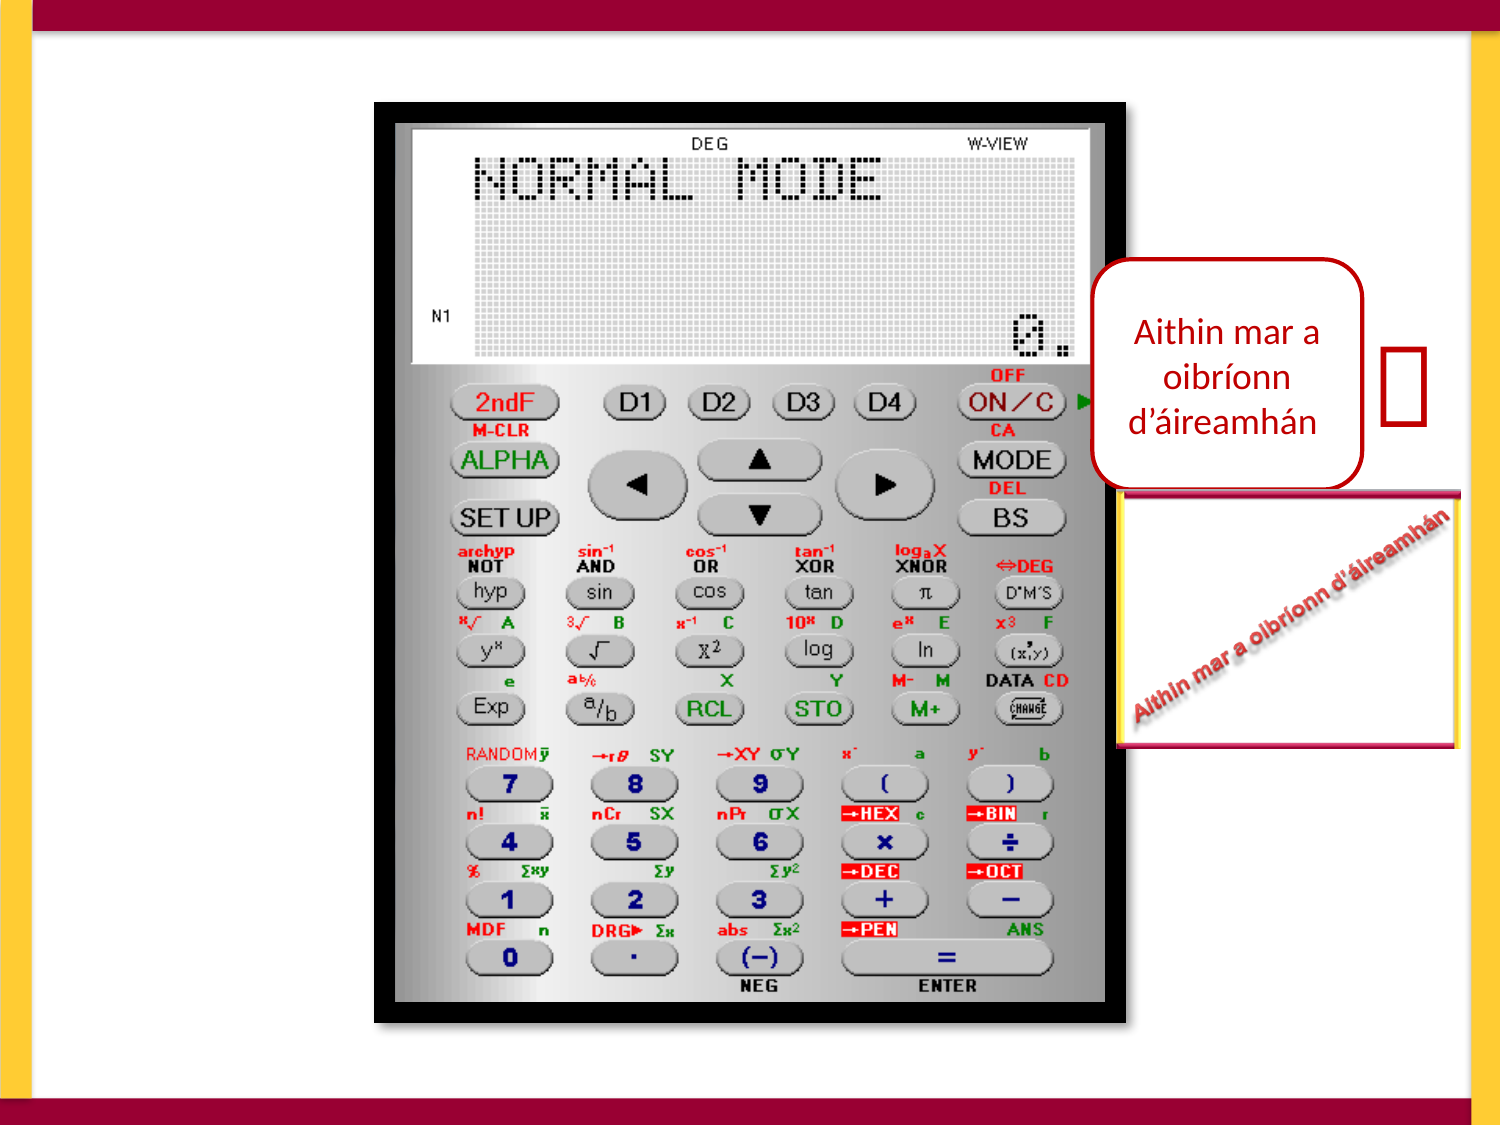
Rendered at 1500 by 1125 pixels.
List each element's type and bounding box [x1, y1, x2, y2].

picture [395, 123, 1105, 1002]
text_box [1092, 259, 1493, 490]
picture [1115, 489, 1461, 750]
